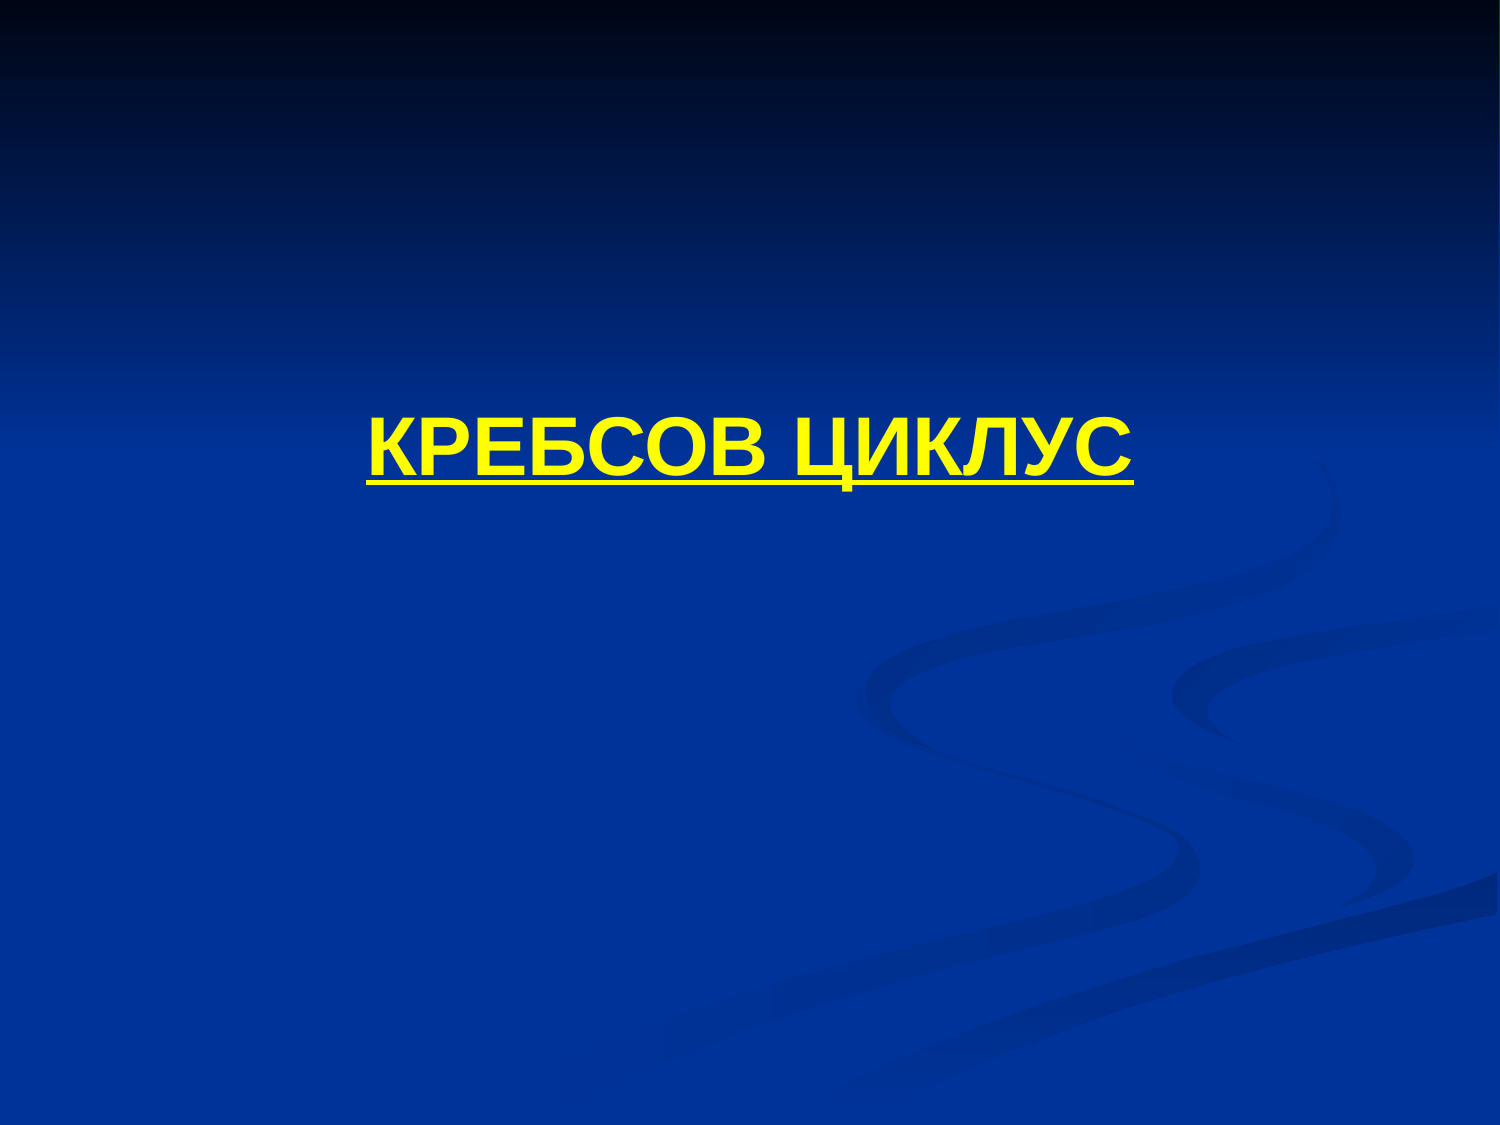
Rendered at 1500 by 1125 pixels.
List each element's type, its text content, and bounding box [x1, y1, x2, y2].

title КРЕБСОВ ЦИКЛУС [112, 284, 1388, 601]
